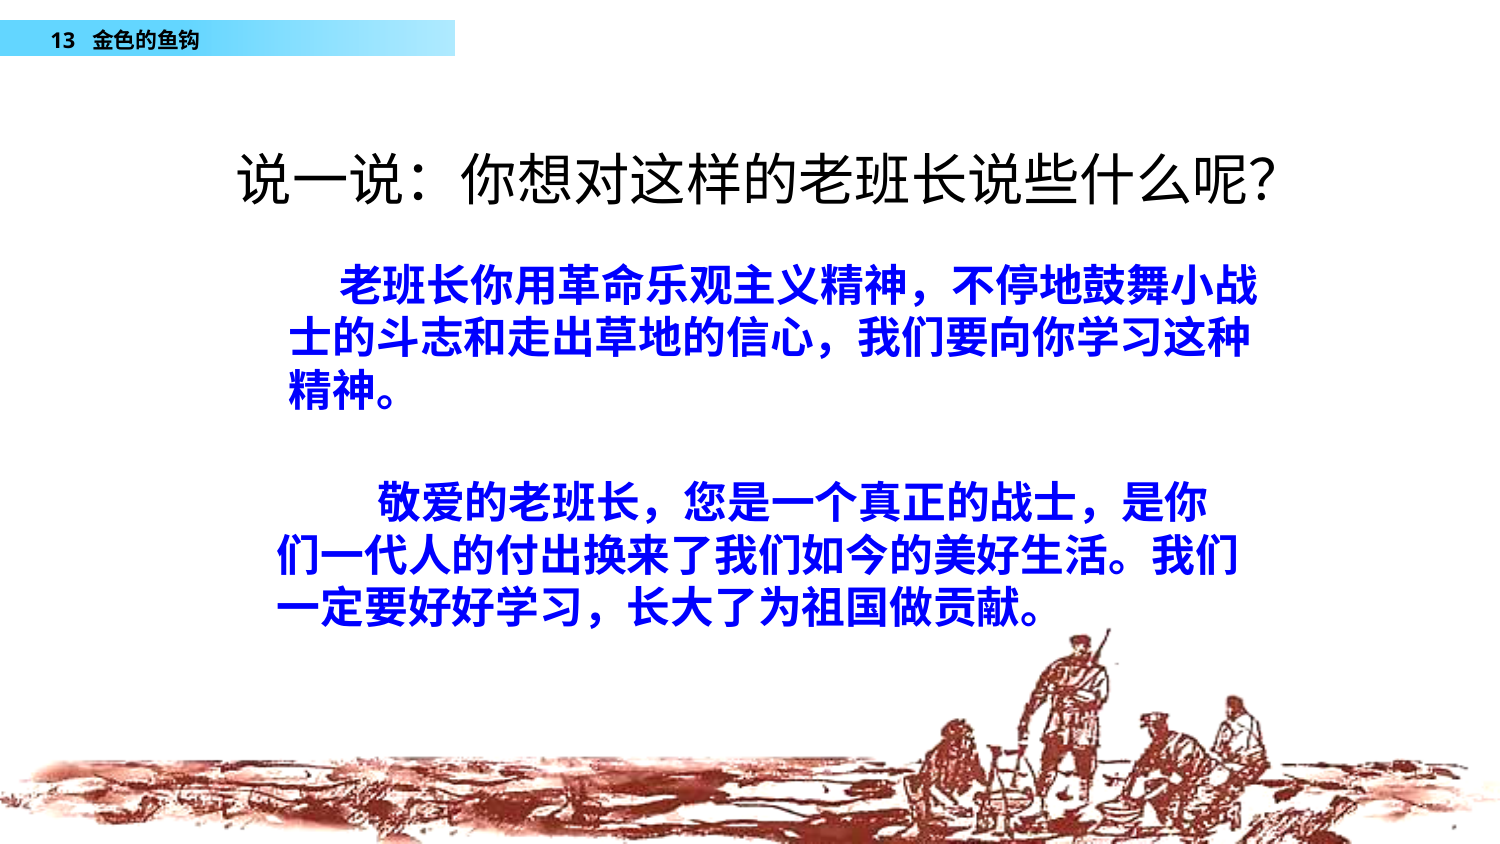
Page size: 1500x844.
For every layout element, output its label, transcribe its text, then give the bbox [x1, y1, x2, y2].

text_box 敬爱的老班长，您是一个真正的战士，是你们一代人的付出换来了我们如今的美好生活。我们一定要好好学习，长大了为祖国做贡献。 [265, 469, 1259, 638]
text_box 老班长你用革命乐观主义精神，不停地鼓舞小战士的斗志和走出草地的信心，我们要向你学习这种精神。 [277, 251, 1295, 421]
text_box 说一说：你想对这样的老班长说些什么呢？ [224, 118, 1373, 218]
